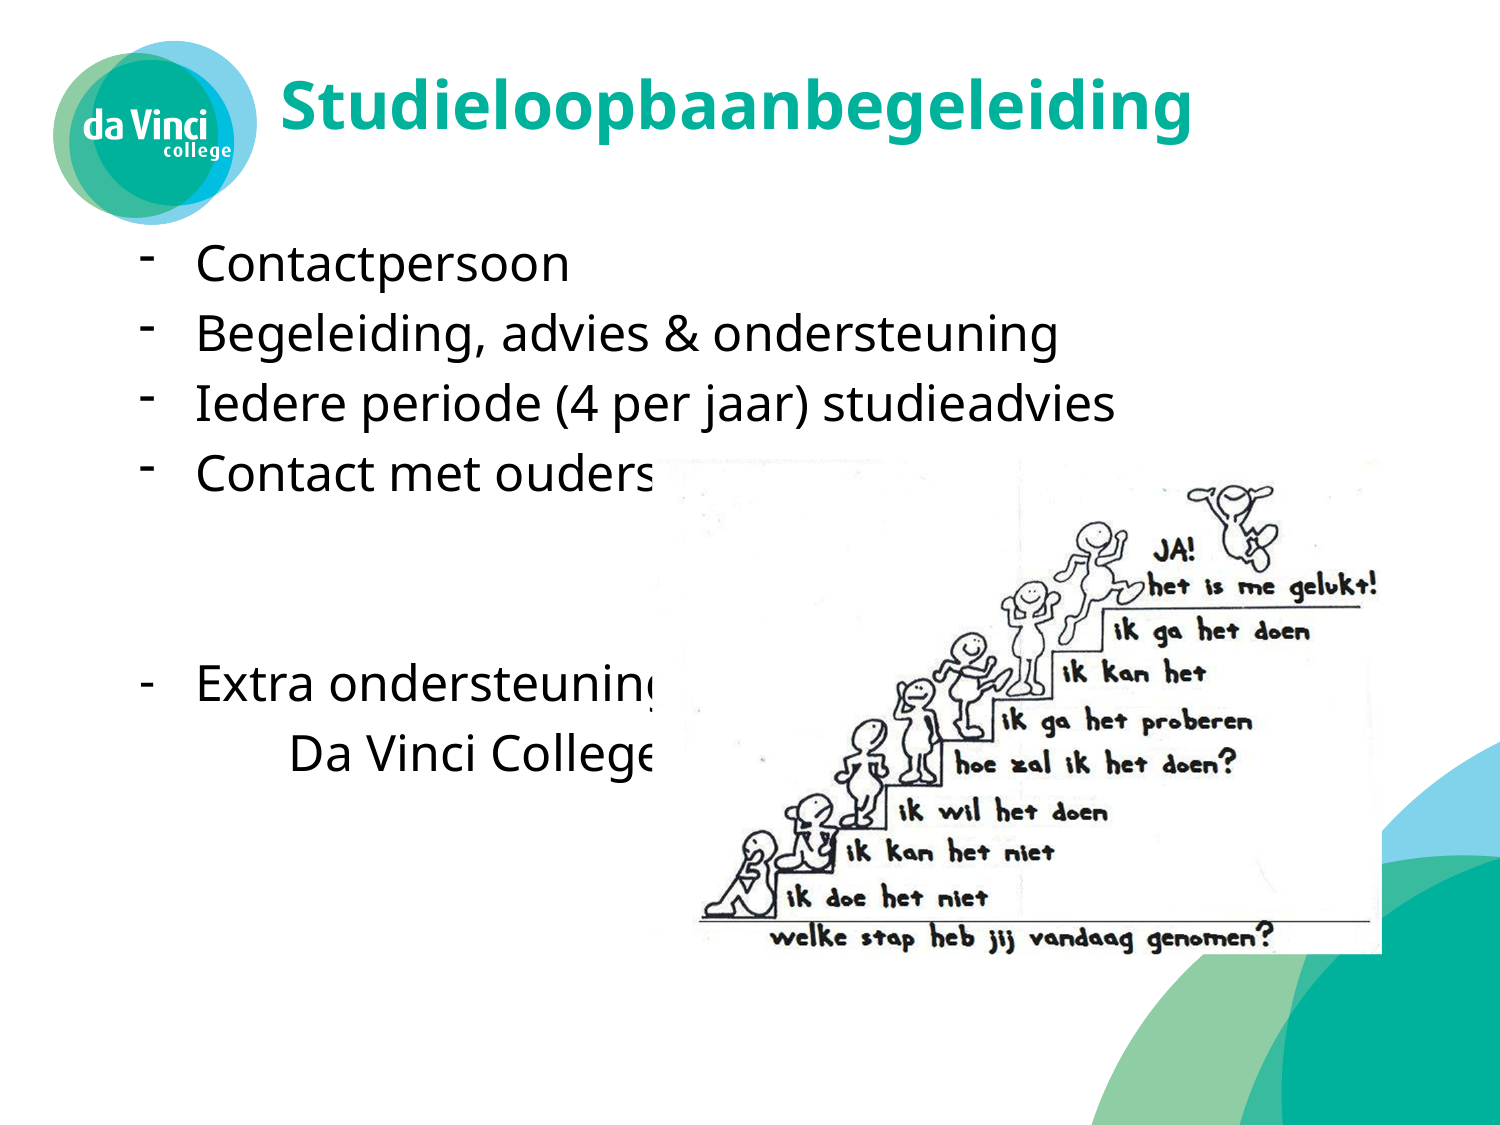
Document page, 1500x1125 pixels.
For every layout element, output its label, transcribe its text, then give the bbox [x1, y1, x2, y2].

picture [0, 0, 1500, 1125]
title Studieloopbaanbegeleiding [265, 78, 1414, 220]
list Contactpersoon Begeleiding, advies & ondersteuning Iedere periode (4 per jaar) studieadvies Contact met ouders Extra ondersteuning Da Vinci College [123, 223, 1390, 974]
